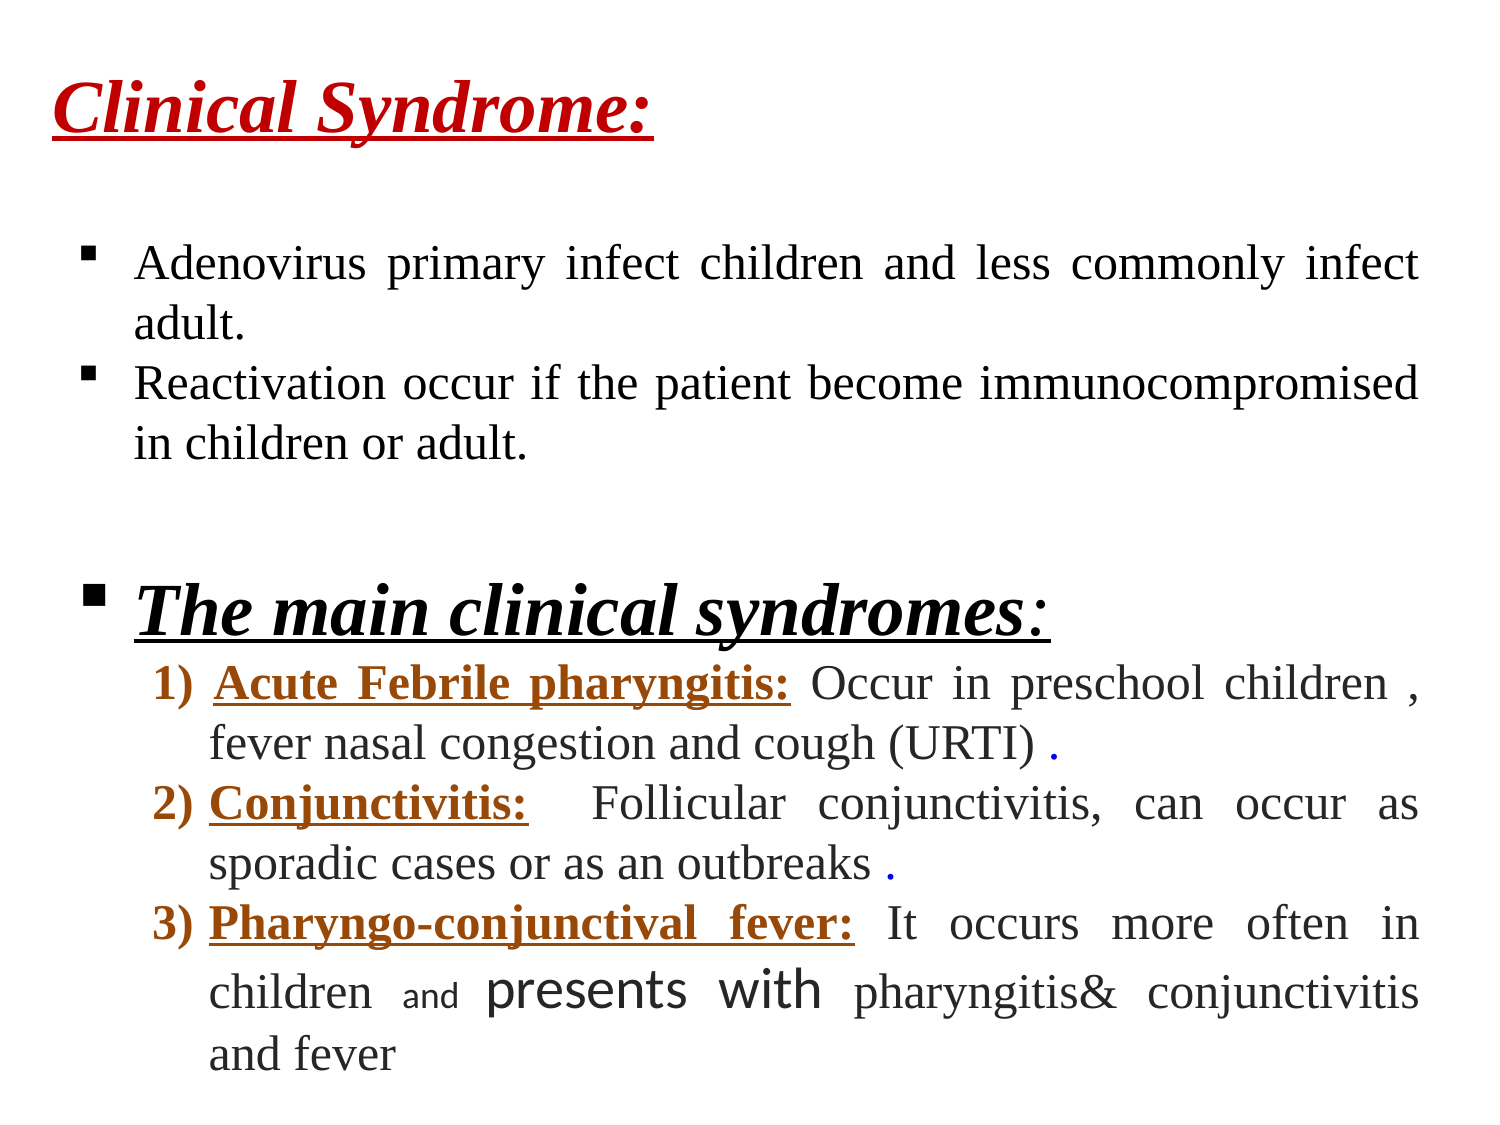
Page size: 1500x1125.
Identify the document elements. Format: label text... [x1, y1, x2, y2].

text_box Clinical Syndrome: [37, 49, 1125, 155]
text_box Adenovirus primary infect children and less commonly infect adult. Reactivation occur if the patient become immunocompromised in children or adult. The main clinical syndromes: 1) Acute Febrile pharyngitis: Occur in preschool children , fever nasal congestion and cough (URTI) . Conjunctivitis: Follicular conjunctivitis, can occur as sporadic cases or as an outbreaks . Pharyngo-conjunctival fever: It occurs more often in children and presents with pharyngitis& conjunctivitis and fever [62, 162, 1436, 1125]
